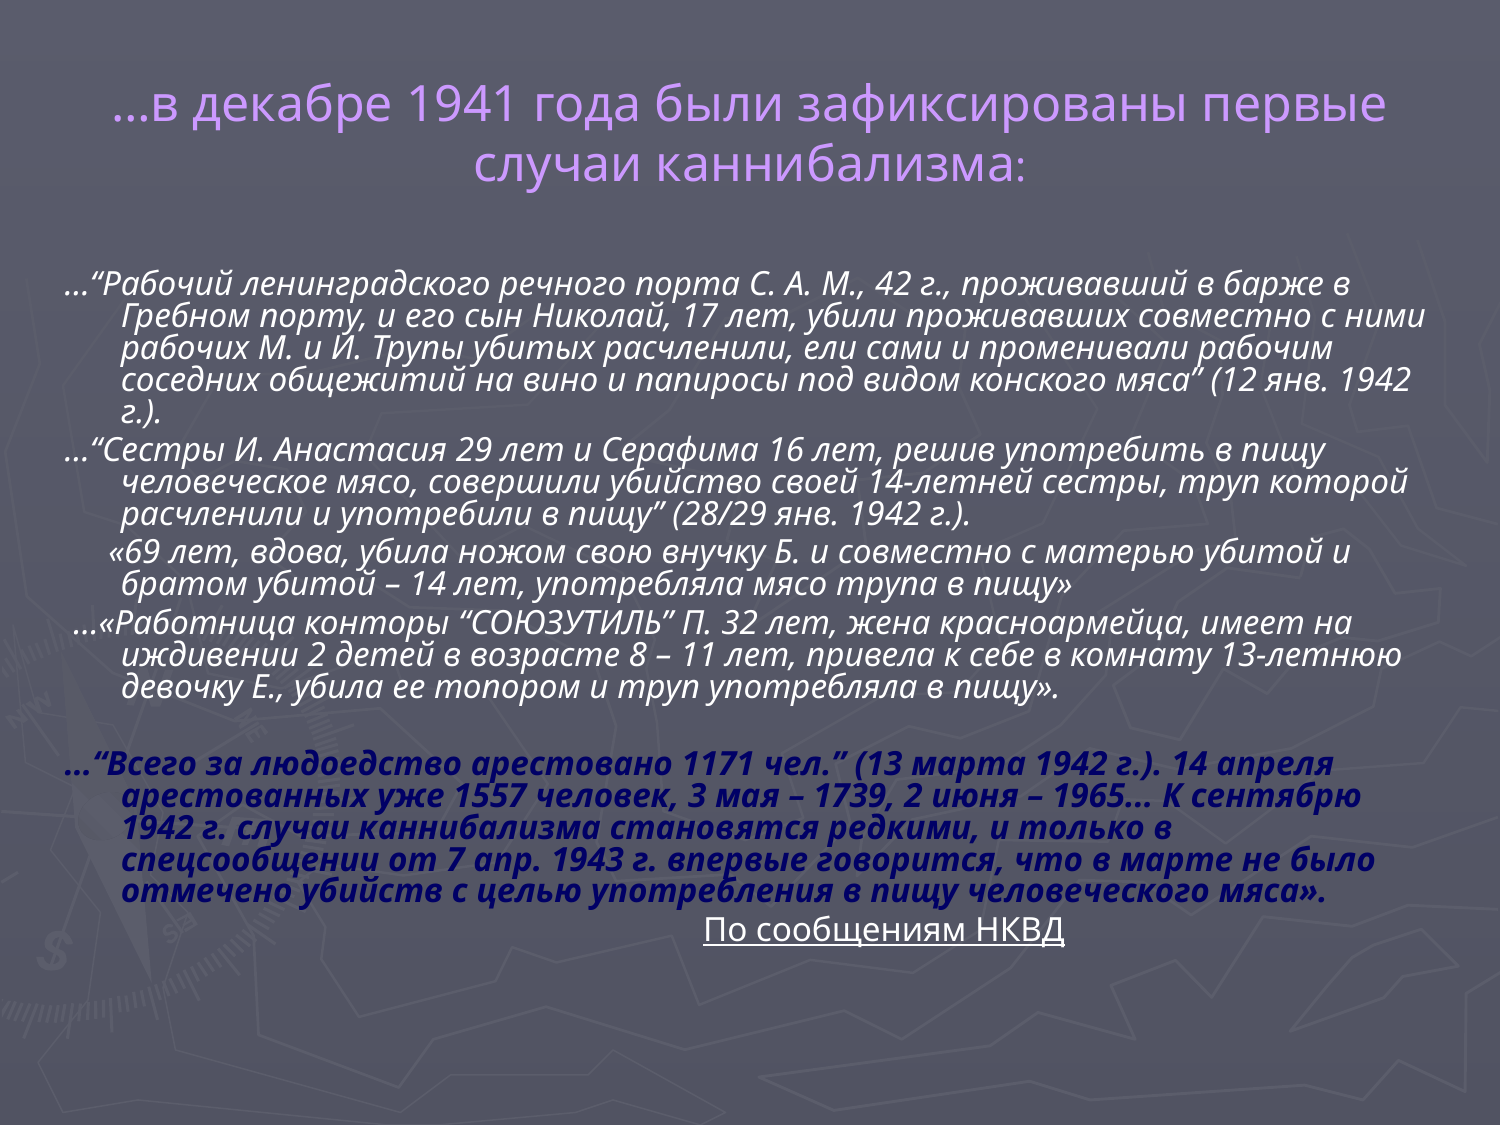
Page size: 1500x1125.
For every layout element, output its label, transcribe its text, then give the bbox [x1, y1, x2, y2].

title …в декабре 1941 года были зафиксированы первые случаи каннибализма: [49, 37, 1451, 226]
text_box [29, 421, 1447, 706]
list …“Рабочий ленинградского речного порта С. А. М., 42 г., проживавший в барже в Гребном порту, и его сын Николай, 17 лет, убили проживавших совместно с ними рабочих М. и И. Трупы убитых расчленили, ели сами и променивали рабочим соседних общежитий на вино и папиросы под видом конского мяса” (12 янв. 1942 г.). …“Сестры И. Анастасия 29 лет и Серафима 16 лет, решив употребить в пищу человеческое мясо, совершили убийство своей 14-летней сестры, труп которой расчленили и употребили в пищу” (28/29 янв. 1942 г.). «69 лет, вдова, убила ножом свою внучку Б. и совместно с матерью убитой и братом убитой – 14 лет, употребляла мясо трупа в пищу» …«Работница конторы “СОЮЗУТИЛЬ” П. 32 лет, жена красноармейца, имеет на иждивении 2 детей в возрасте 8 – 11 лет, привела к себе в комнату 13-летнюю девочку Е., убила ее топором и труп употребляла в пищу». …“Всего за людоедство арестовано 1171 чел.” (13 марта 1942 г.). 14 апреля арестованных уже 1557 человек, 3 мая – 1739, 2 июня – 1965... К сентябрю 1942 г. случаи каннибализма становятся редкими, и только в спецсообщении от 7 апр. 1943 г. впервые говорится, что в марте не было отмечено убийств с целью употребления в пищу человеческого мяса». По сообщениям НКВД [49, 262, 1451, 1001]
